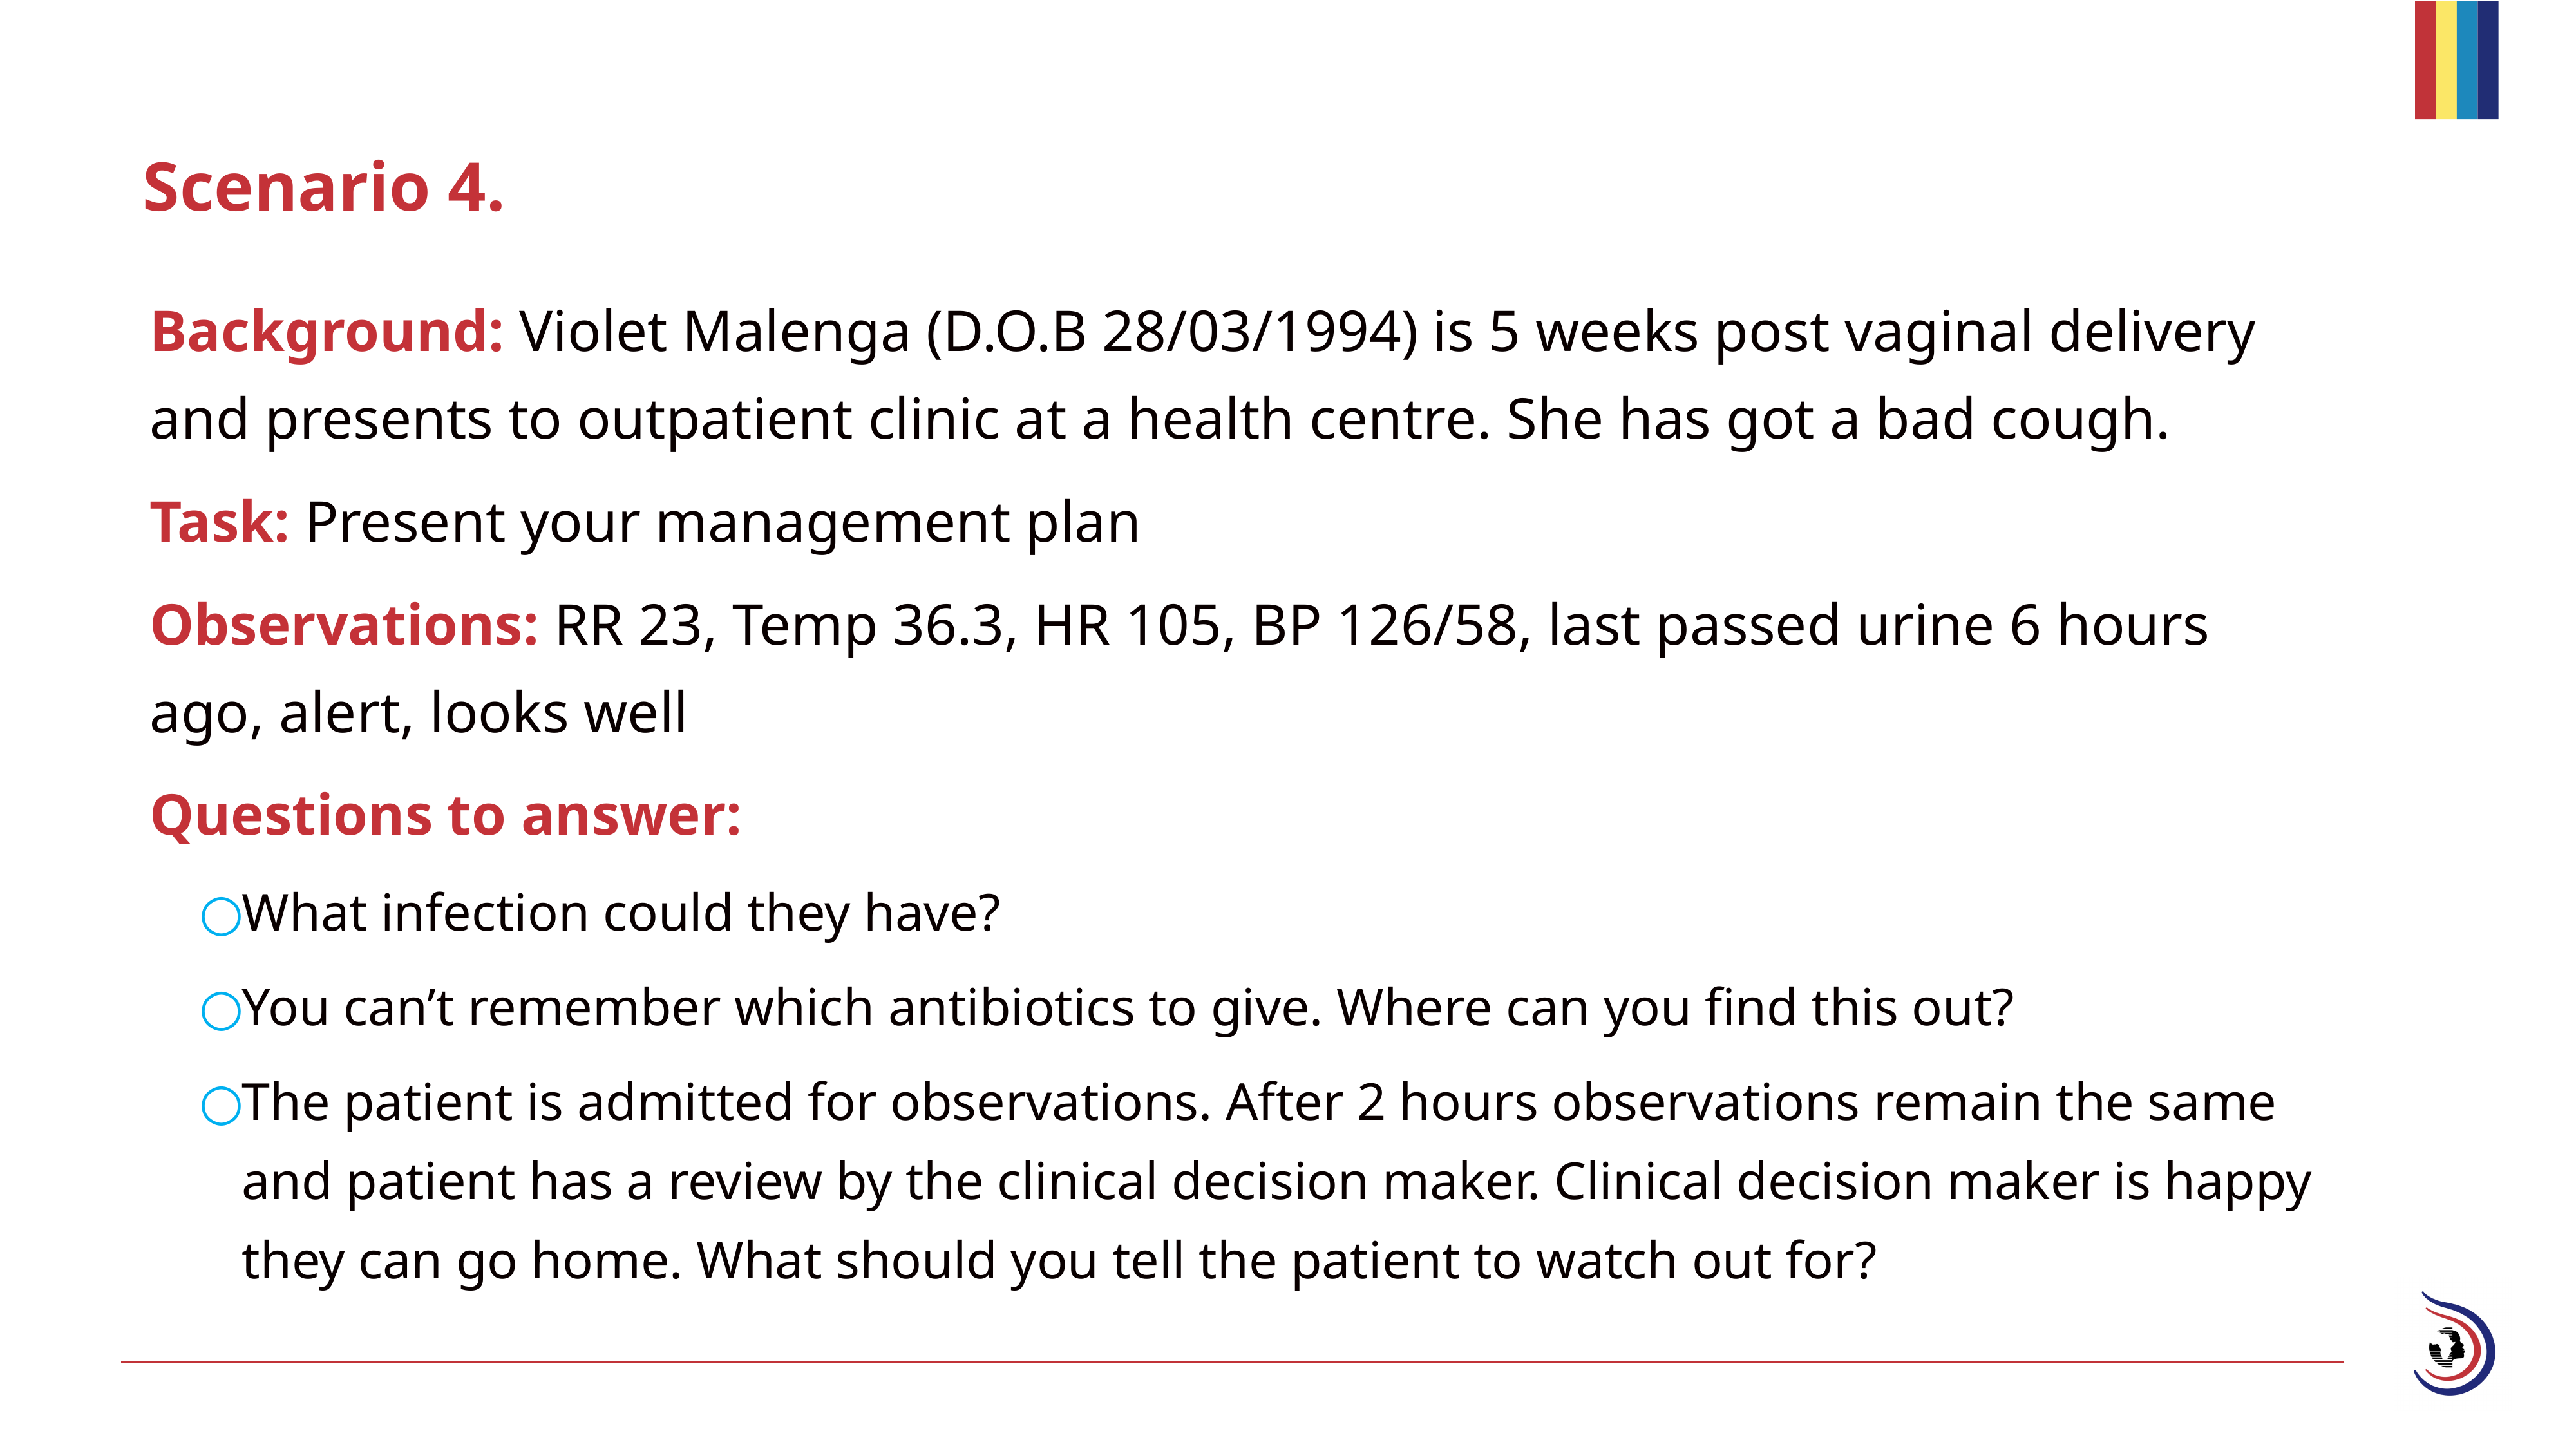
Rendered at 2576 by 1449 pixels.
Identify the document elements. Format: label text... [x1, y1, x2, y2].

title Scenario 4. [117, 118, 2049, 249]
list Background: Violet Malenga (D.O.B 28/03/1994) is 5 weeks post vaginal delivery and presents to outpatient clinic at a health centre. She has got a bad cough. Task: Present your management plan Observations: RR 23, Temp 36.3, HR 105, BP 126/58, last passed urine 6 hours ago, alert, looks well Questions to answer: What infection could they have? You can’t remember which antibiotics to give. Where can you find this out? The patient is admitted for observations. After 2 hours observations remain the same and patient has a review by the clinical decision maker. Clinical decision maker is happy they can go home. What should you tell the patient to watch out for? [117, 249, 2344, 1331]
picture [2394, 1277, 2512, 1411]
